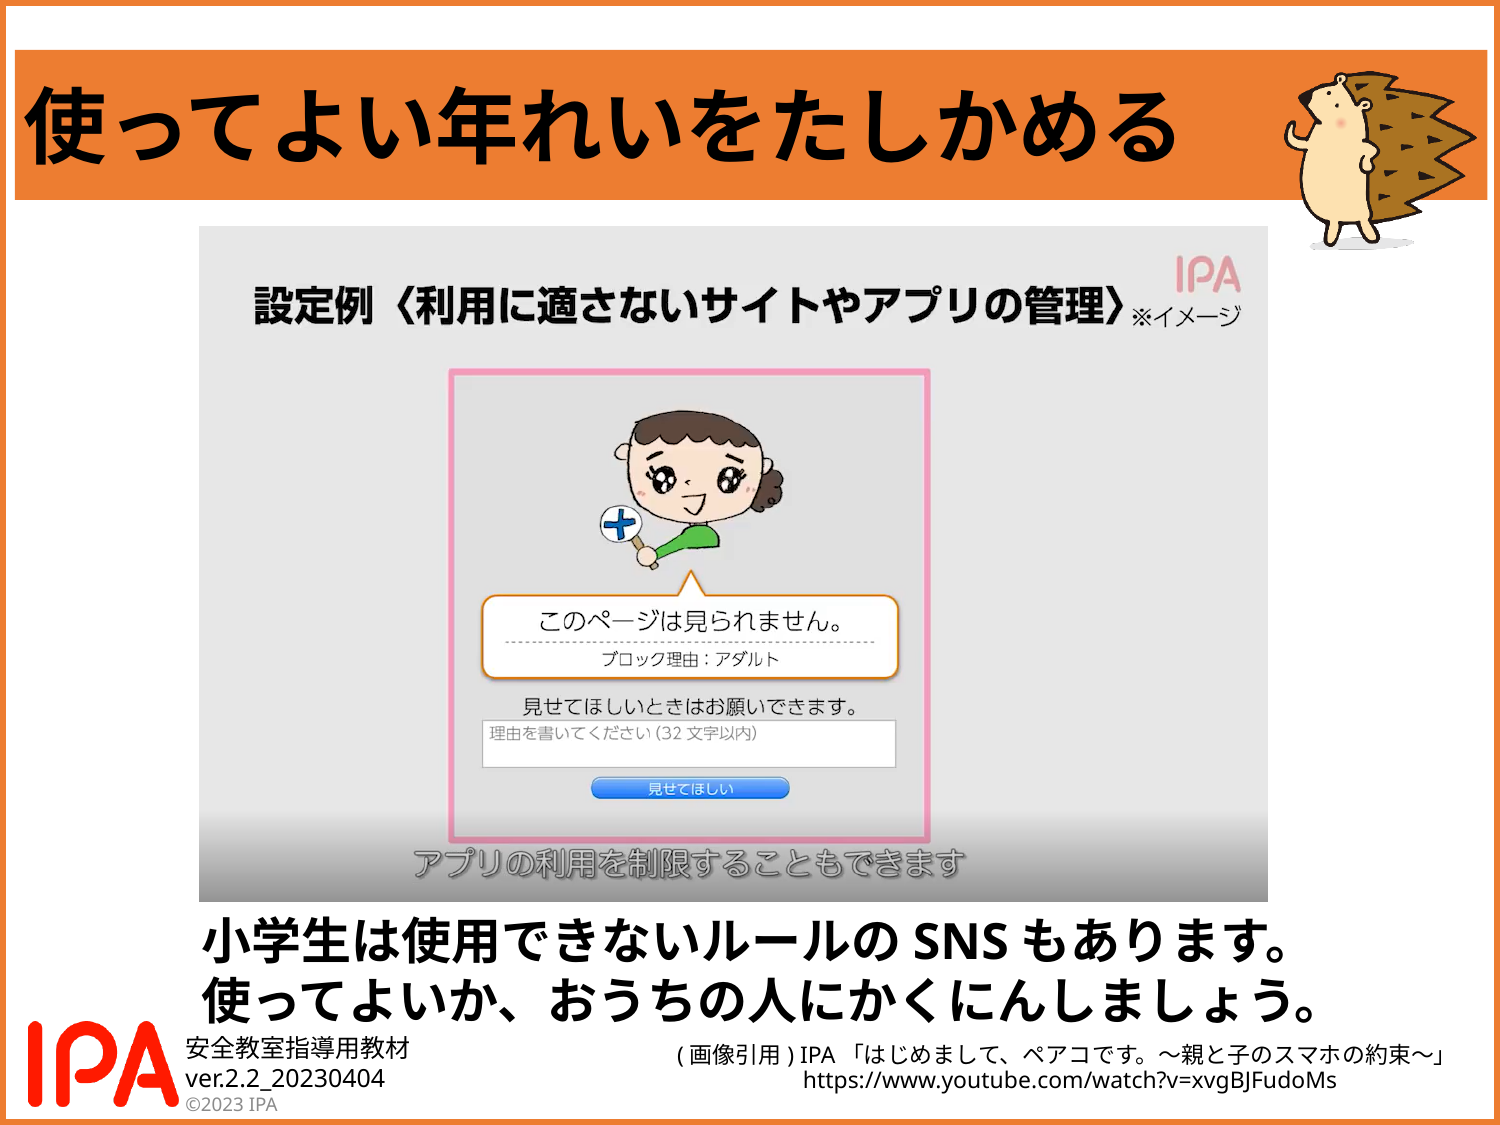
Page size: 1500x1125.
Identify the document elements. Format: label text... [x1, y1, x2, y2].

picture [1284, 71, 1477, 250]
text_box (画像引用) IPA「はじめまして、ペアコです。～親と子のスマホの約束～」 https://www.youtube.com/watch?v=xvgBJFudoMs [662, 986, 1500, 1125]
text_box 小学生は使用できないルールのSNSもあります。 使ってよいか、おうちの人にかくにんしましょう。 [186, 901, 1500, 1037]
text_box 使ってよい年れいをたしかめる [8, 53, 1329, 207]
picture [199, 226, 1268, 902]
picture [28, 1021, 179, 1107]
